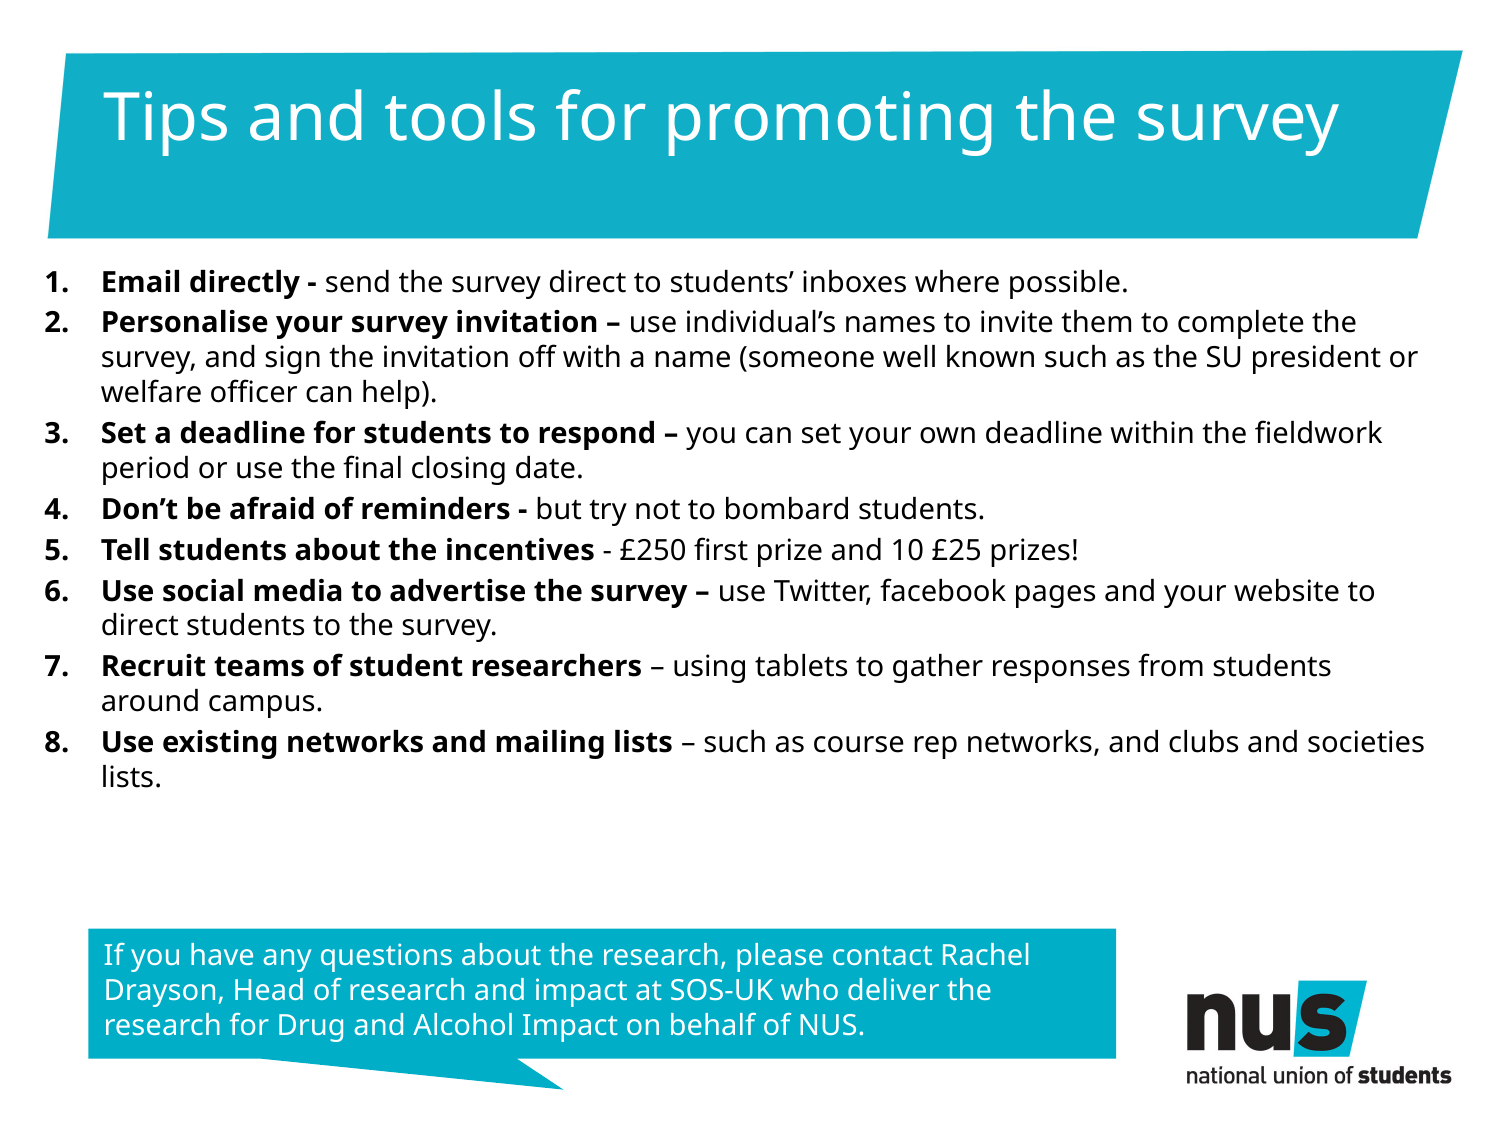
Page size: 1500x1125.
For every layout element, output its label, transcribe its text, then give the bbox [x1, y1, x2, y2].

text_box If you have any questions about the research, please contact Rachel Drayson, Head of research and impact at SOS-UK who deliver the research for Drug and Alcohol Impact on behalf of NUS. [88, 928, 1117, 1090]
subtitle Email directly - send the survey direct to students’ inboxes where possible. Personalise your survey invitation – use individual’s names to invite them to complete the survey, and sign the invitation off with a name (someone well known such as the SU president or welfare officer can help). Set a deadline for students to respond – you can set your own deadline within the fieldwork period or use the final closing date. Don’t be afraid of reminders - but try not to bombard students. Tell students about the incentives - £250 first prize and 10 £25 prizes! Use social media to advertise the survey – use Twitter, facebook pages and your website to direct students to the survey. Recruit teams of student researchers – using tablets to gather responses from students around campus. Use existing networks and mailing lists – such as course rep networks, and clubs and societies lists. [29, 255, 1447, 398]
title Tips and tools for promoting the survey [88, 66, 1399, 232]
picture [2, 0, 1500, 1125]
